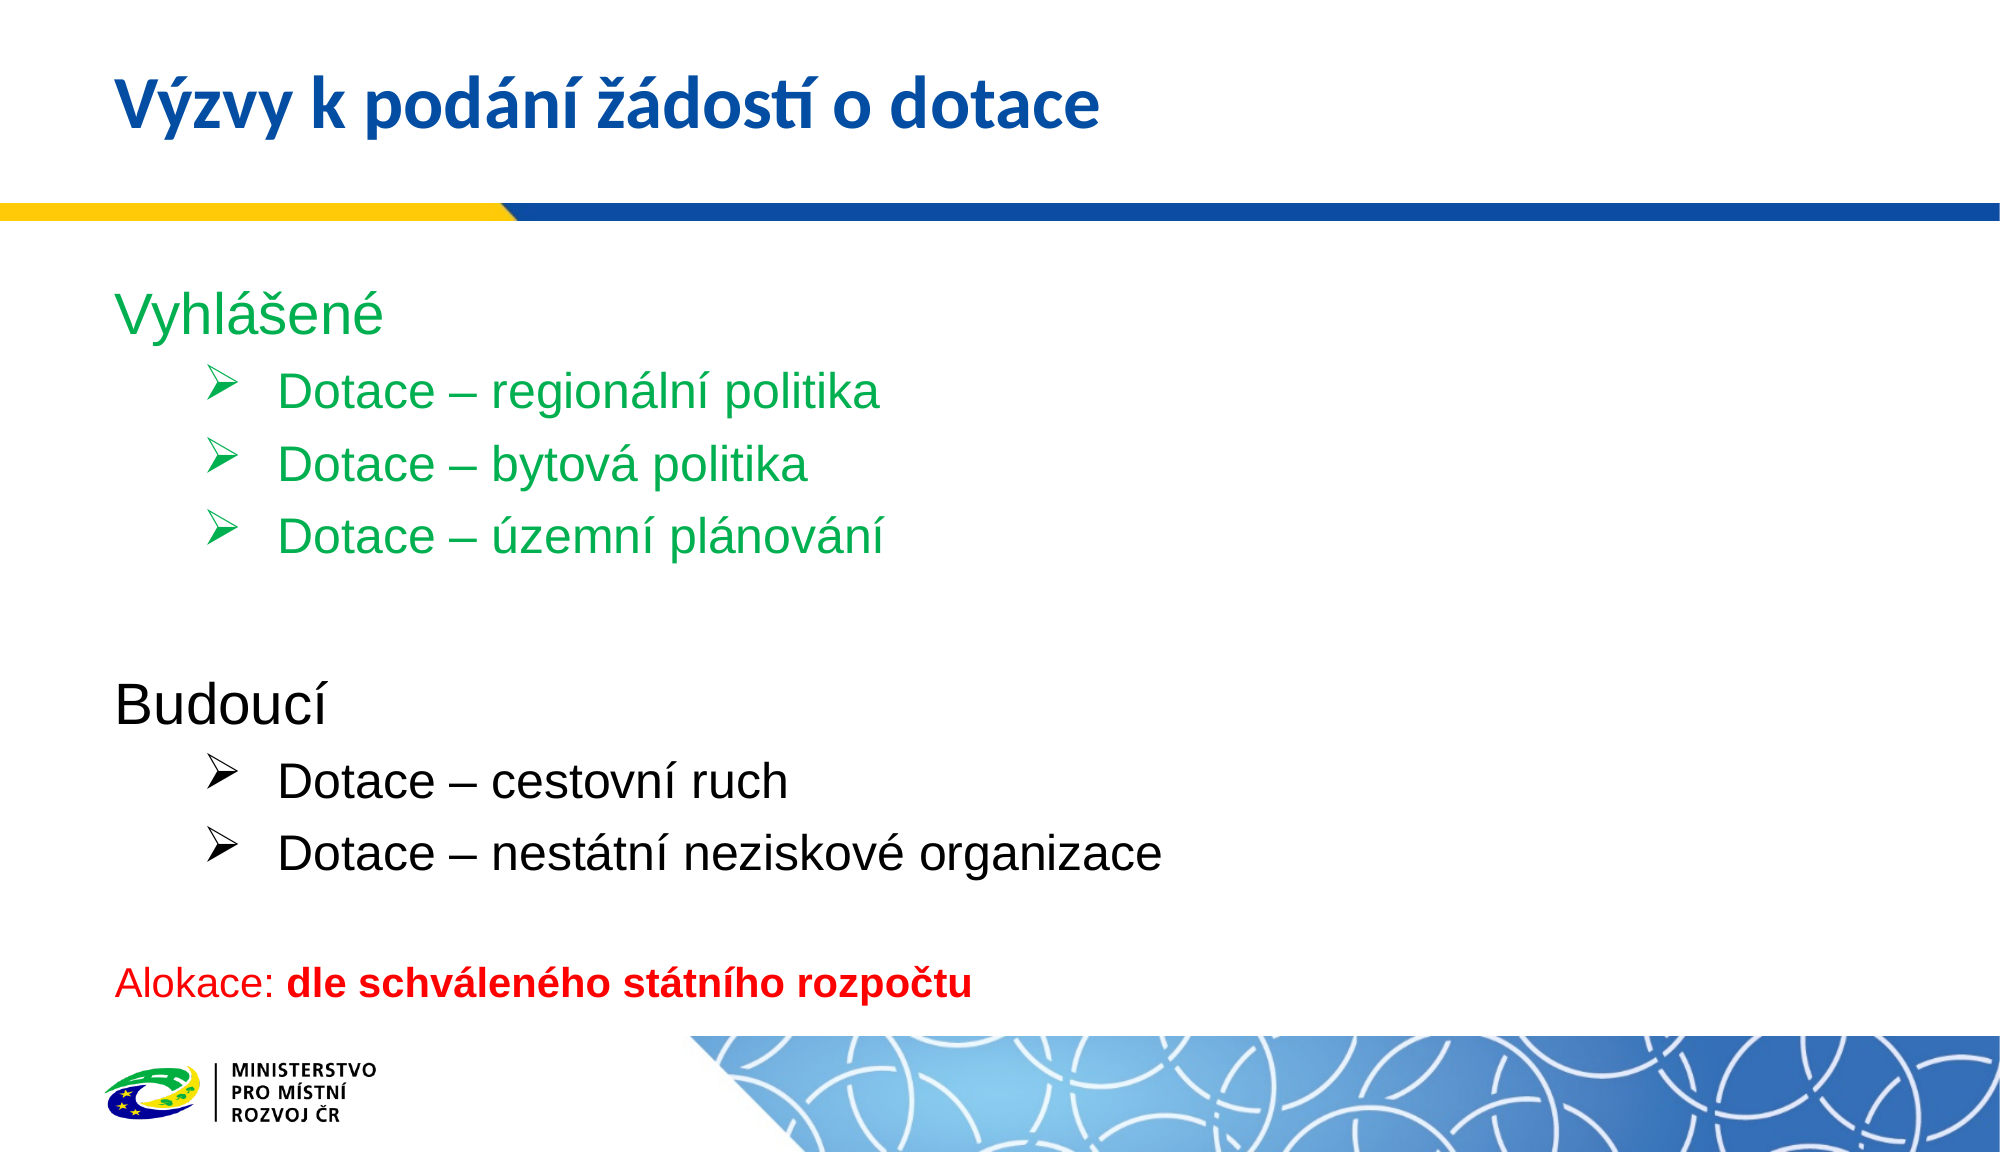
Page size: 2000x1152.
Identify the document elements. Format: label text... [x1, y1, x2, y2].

picture [0, 203, 2000, 221]
picture [95, 1035, 398, 1149]
list Vyhlášené Dotace – regionální politika Dotace – bytová politika Dotace – územní plánování Budoucí Dotace – cestovní ruch Dotace – nestátní neziskové organizace Alokace: dle schváleného státního rozpočtu [99, 268, 1900, 1029]
title Výzvy k podání žádostí o dotace [99, 46, 1900, 198]
picture [680, 1036, 2000, 1152]
